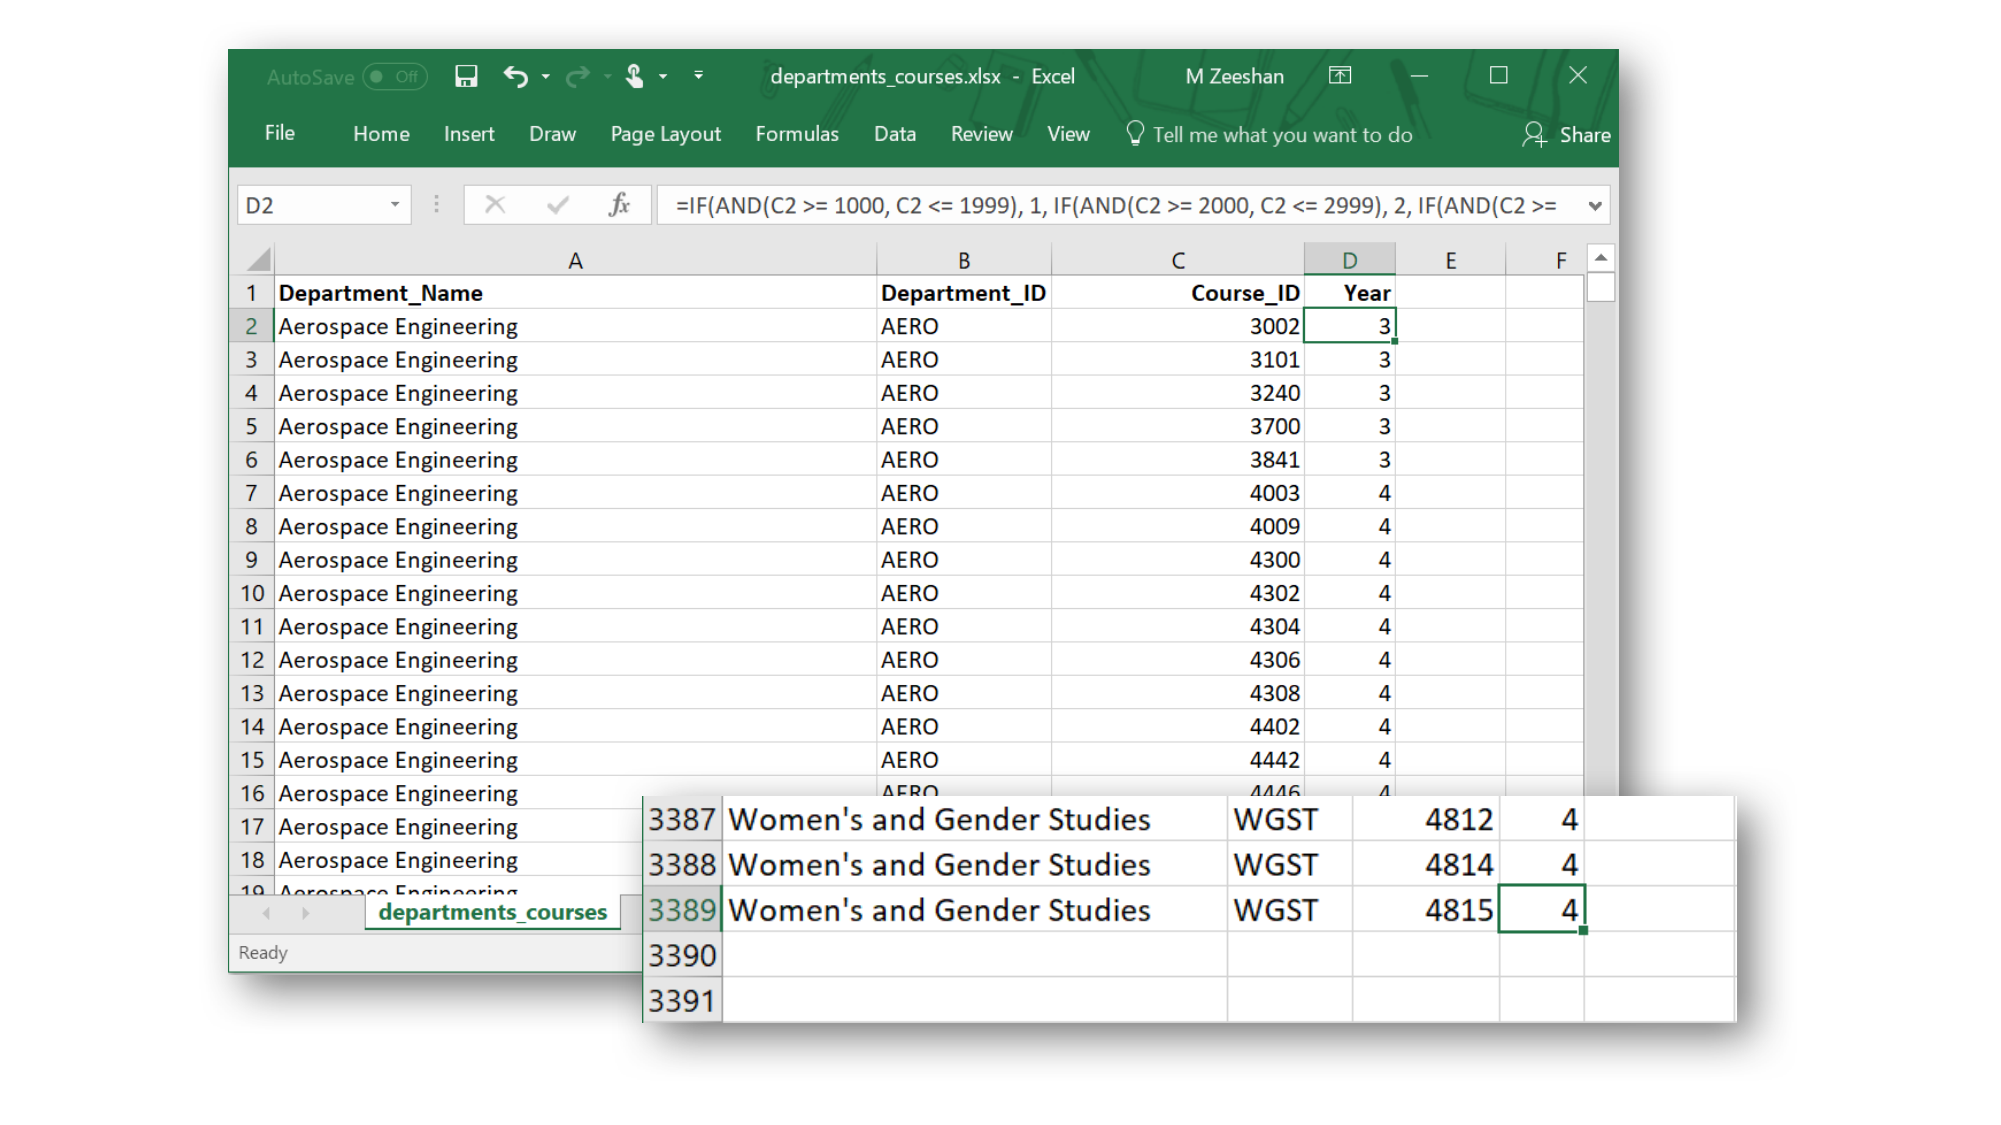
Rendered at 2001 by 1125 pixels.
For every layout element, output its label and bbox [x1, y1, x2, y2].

picture [228, 49, 1737, 1023]
